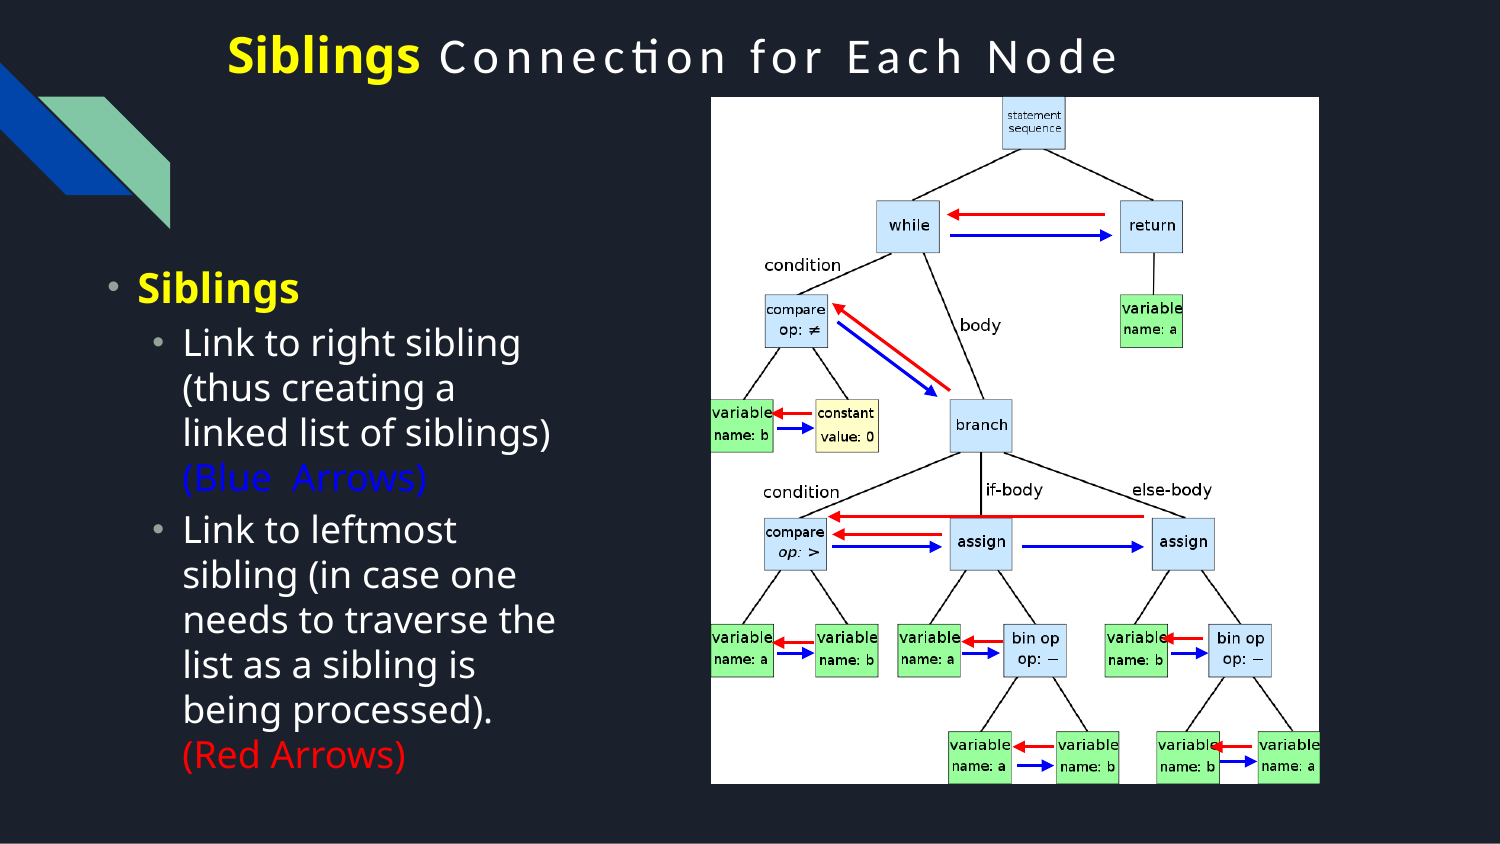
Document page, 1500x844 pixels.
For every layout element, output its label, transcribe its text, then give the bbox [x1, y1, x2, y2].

title Siblings Connection for Each Node [225, 21, 1213, 165]
picture [710, 96, 1320, 785]
text_box Siblings Link to right sibling (thus creating a linked list of siblings) (Blue Arrows) Link to leftmost sibling (in case one needs to traverse the list as a sibling is being processed). (Red Arrows) [62, 259, 563, 816]
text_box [831, 302, 951, 391]
